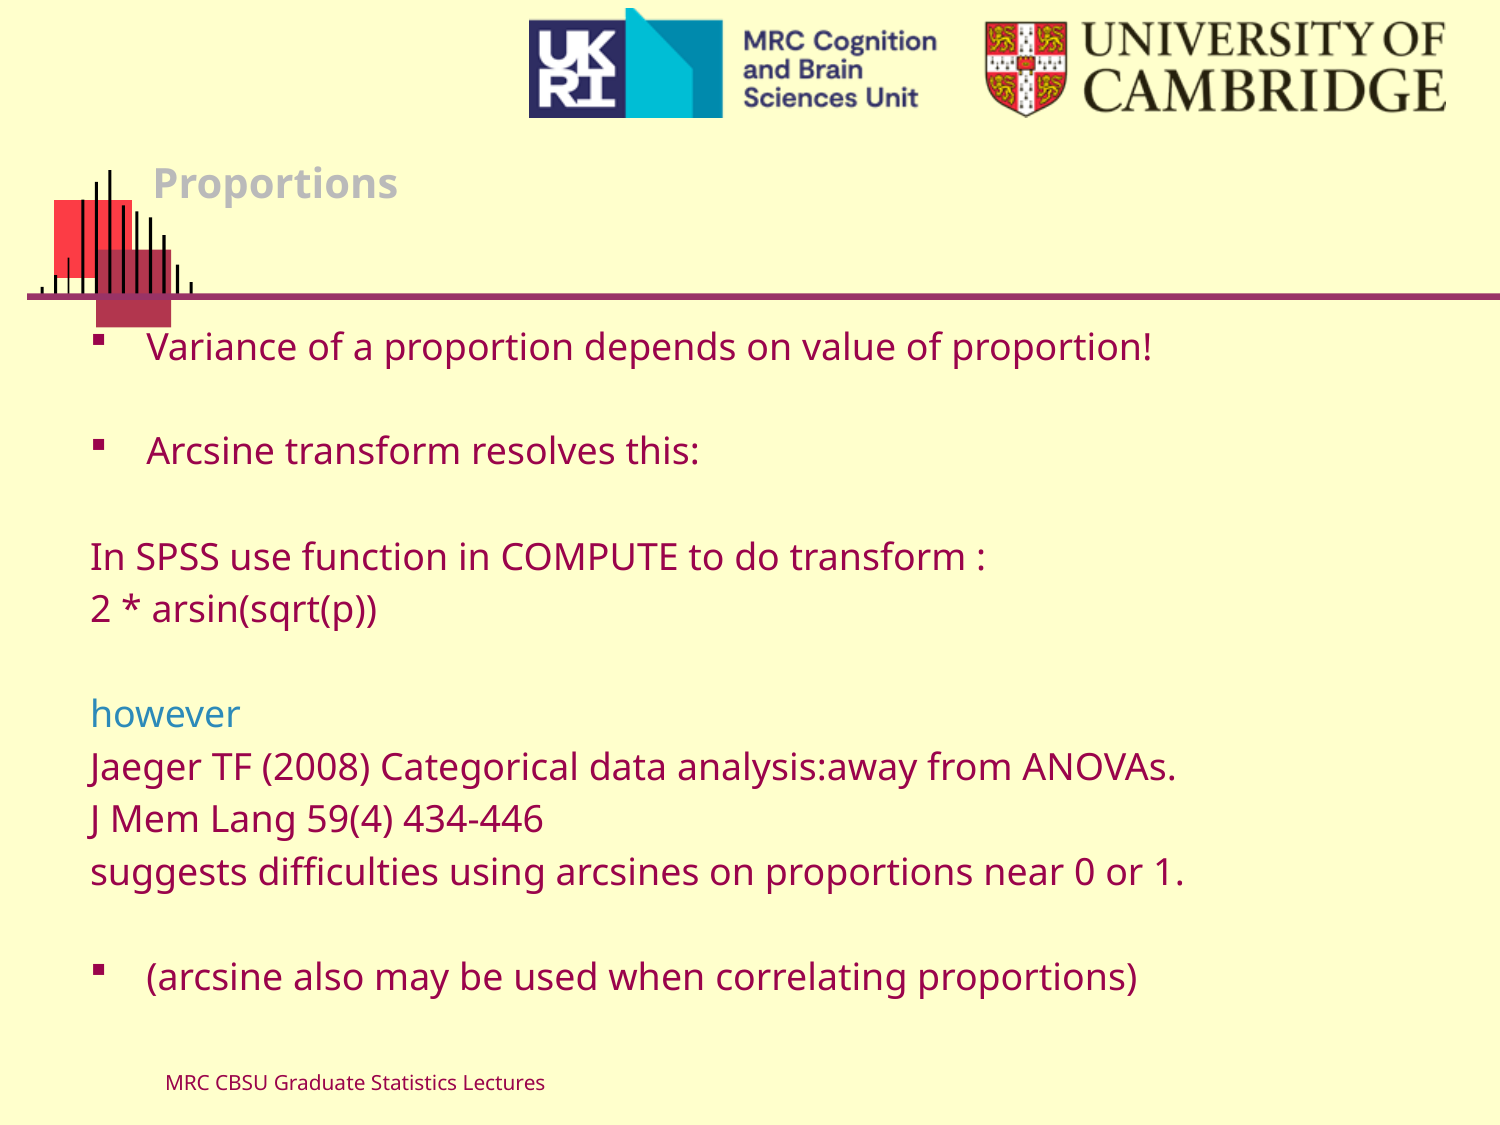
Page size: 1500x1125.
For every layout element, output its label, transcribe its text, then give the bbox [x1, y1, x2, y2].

title Proportions [137, 137, 988, 233]
picture [529, 8, 1446, 118]
footer MRC CBSU Graduate Statistics Lectures [149, 1062, 988, 1101]
list Variance of a proportion depends on value of proportion! Arcsine transform resolves this: In SPSS use function in COMPUTE to do transform : 2 * arsin(sqrt(p)) however Jaeger TF (2008) Categorical data analysis:away from ANOVAs. J Mem Lang 59(4) 434-446 suggests difficulties using arcsines on proportions near 0 or 1. (arcsine also may be used when correlating proportions) [75, 262, 1425, 1038]
